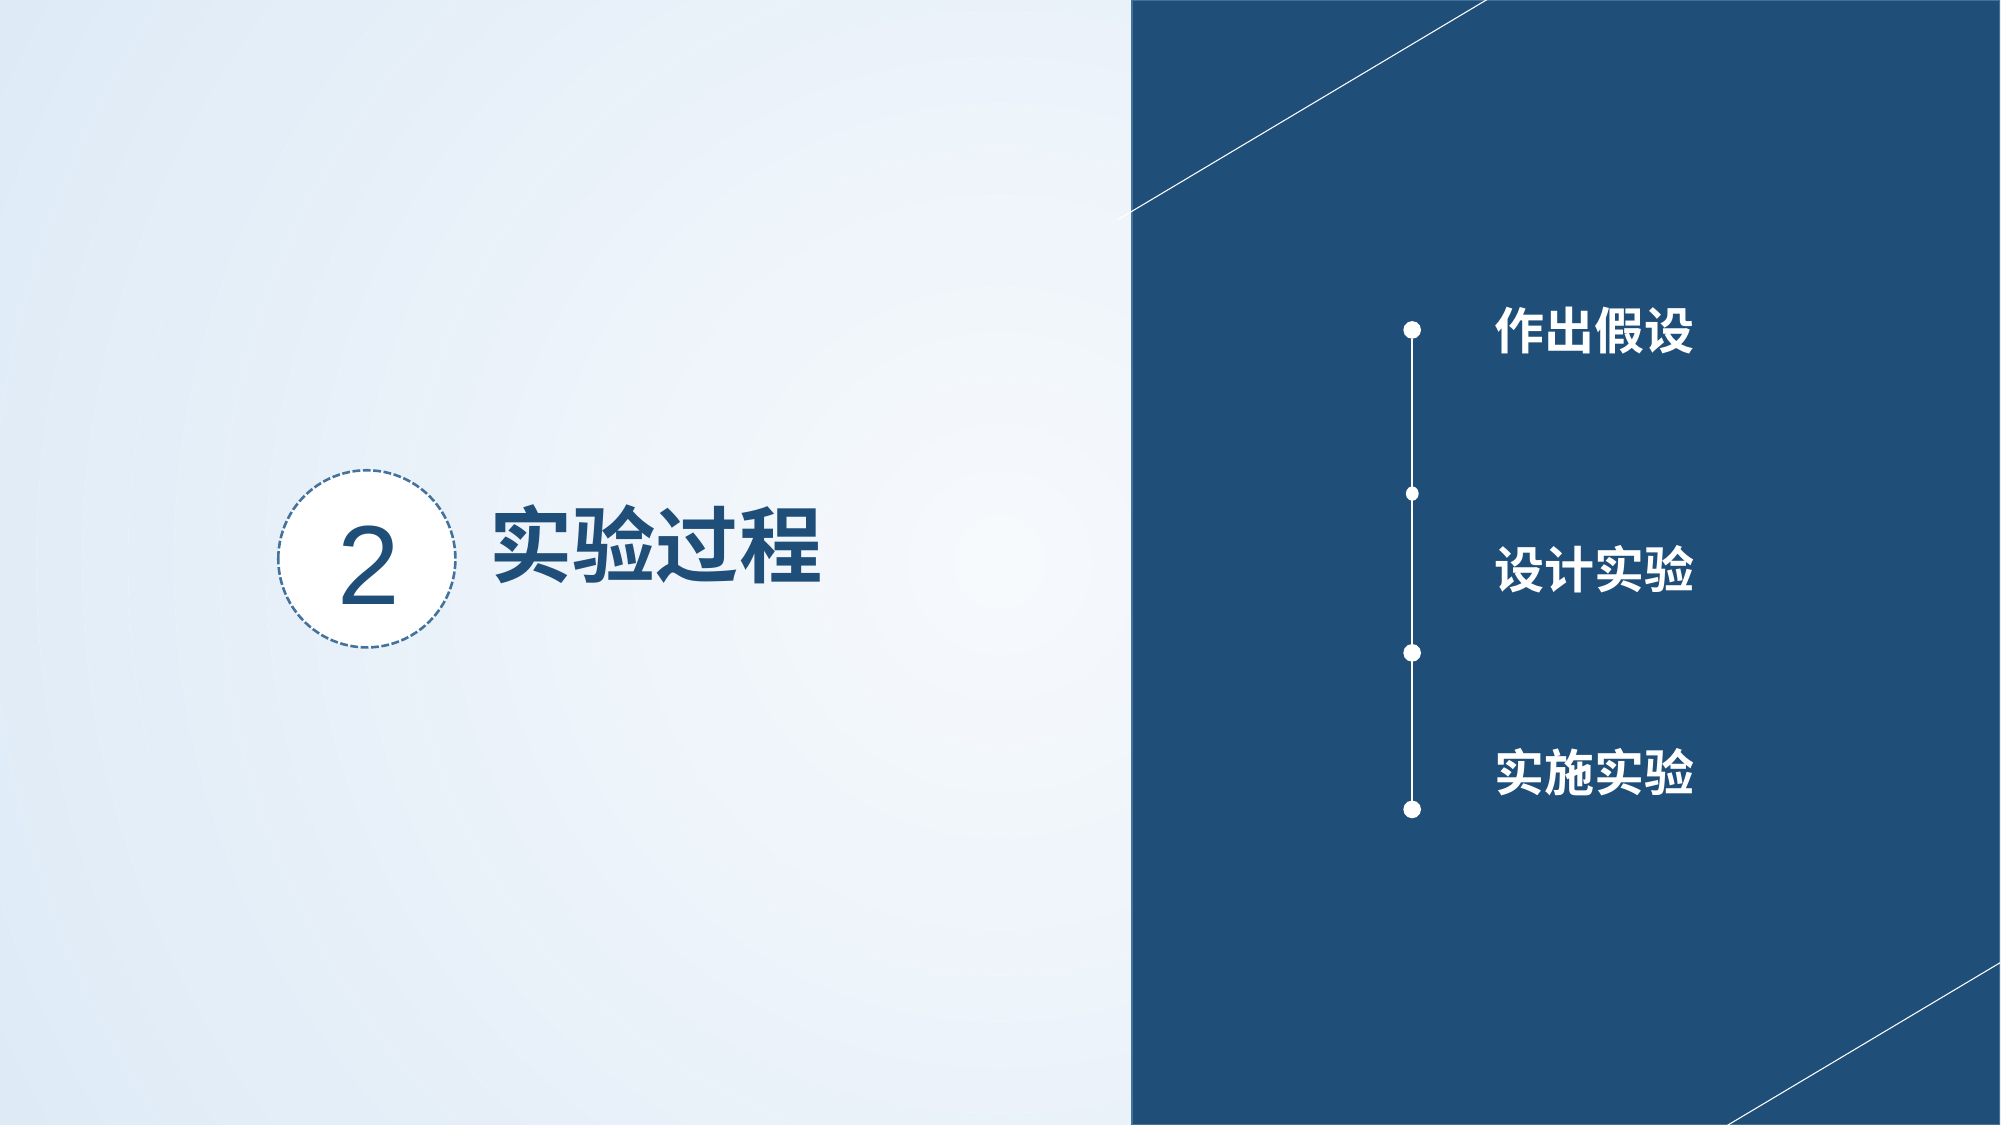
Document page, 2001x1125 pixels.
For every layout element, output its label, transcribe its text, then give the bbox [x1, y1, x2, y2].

text_box 实验过程 [474, 485, 1001, 601]
text_box 实施实验 [1480, 734, 1774, 809]
text_box 设计实验 [1480, 531, 1774, 606]
text_box 作出假设 [1480, 292, 1774, 367]
text_box 2 [281, 470, 457, 648]
